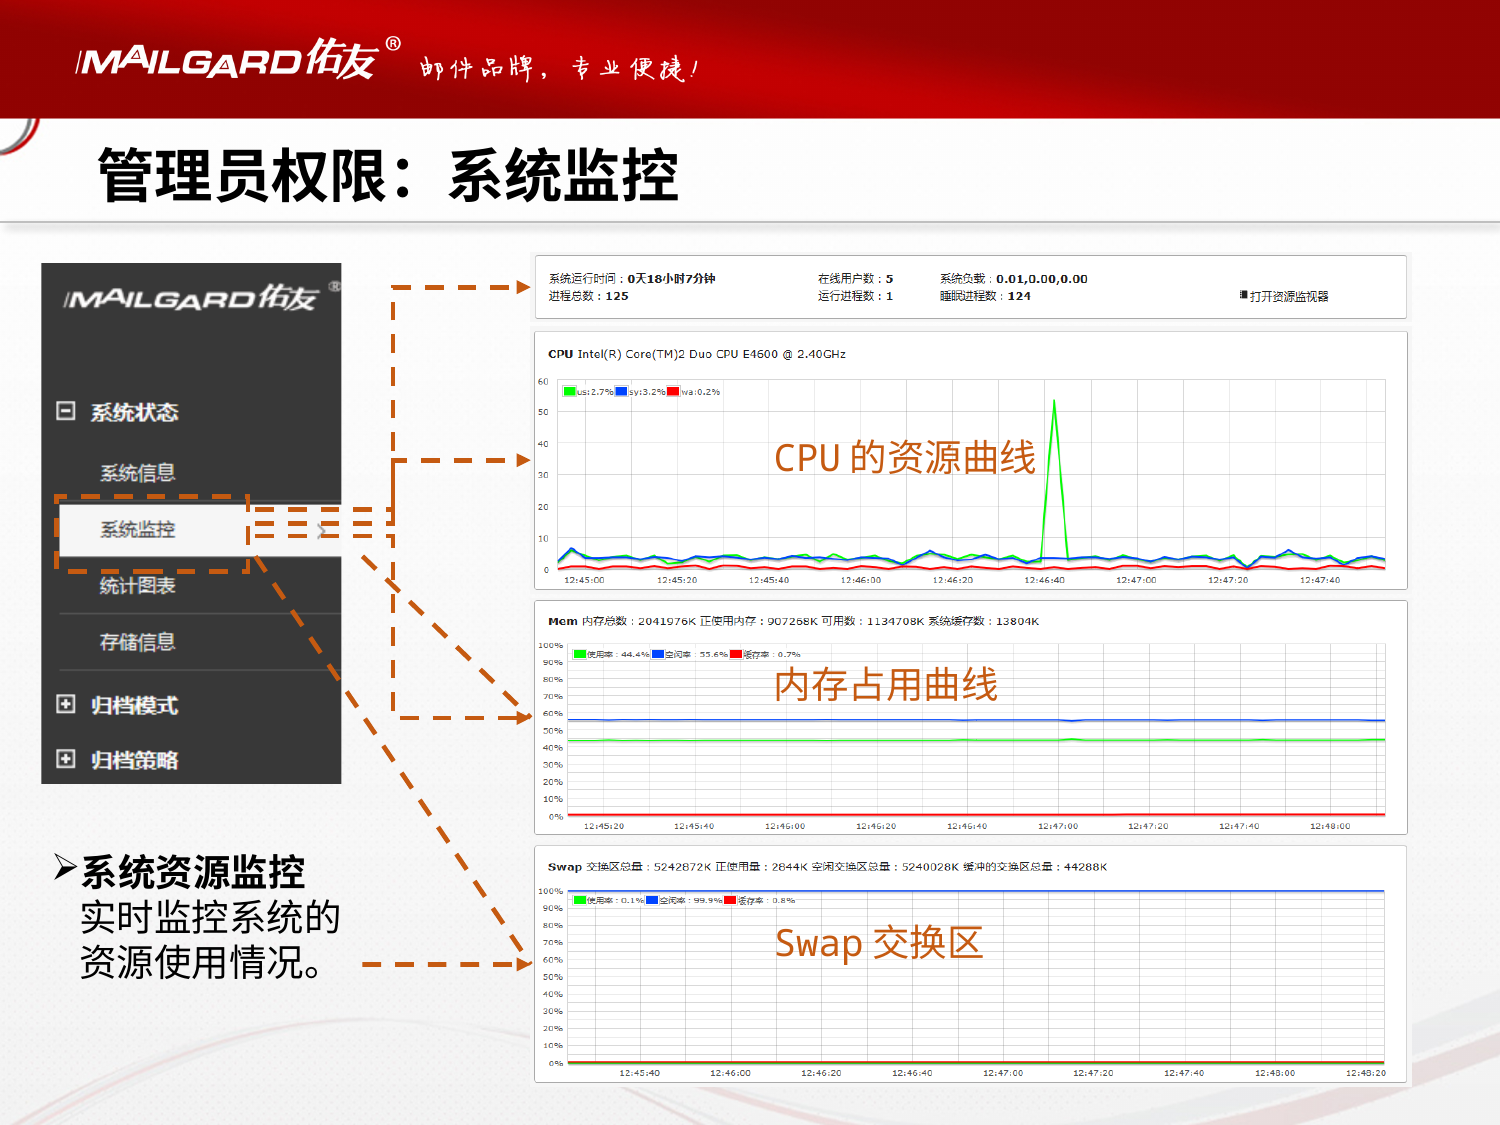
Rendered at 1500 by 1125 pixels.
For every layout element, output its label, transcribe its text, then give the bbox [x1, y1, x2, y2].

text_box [255, 535, 531, 718]
picture [0, 223, 1500, 1125]
text_box 系统资源监控 实时监控系统的资源使用情况。 [36, 841, 378, 992]
text_box 管理员权限：系统监控 [82, 131, 839, 217]
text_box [255, 287, 531, 460]
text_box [255, 460, 531, 524]
picture [0, 0, 1500, 221]
